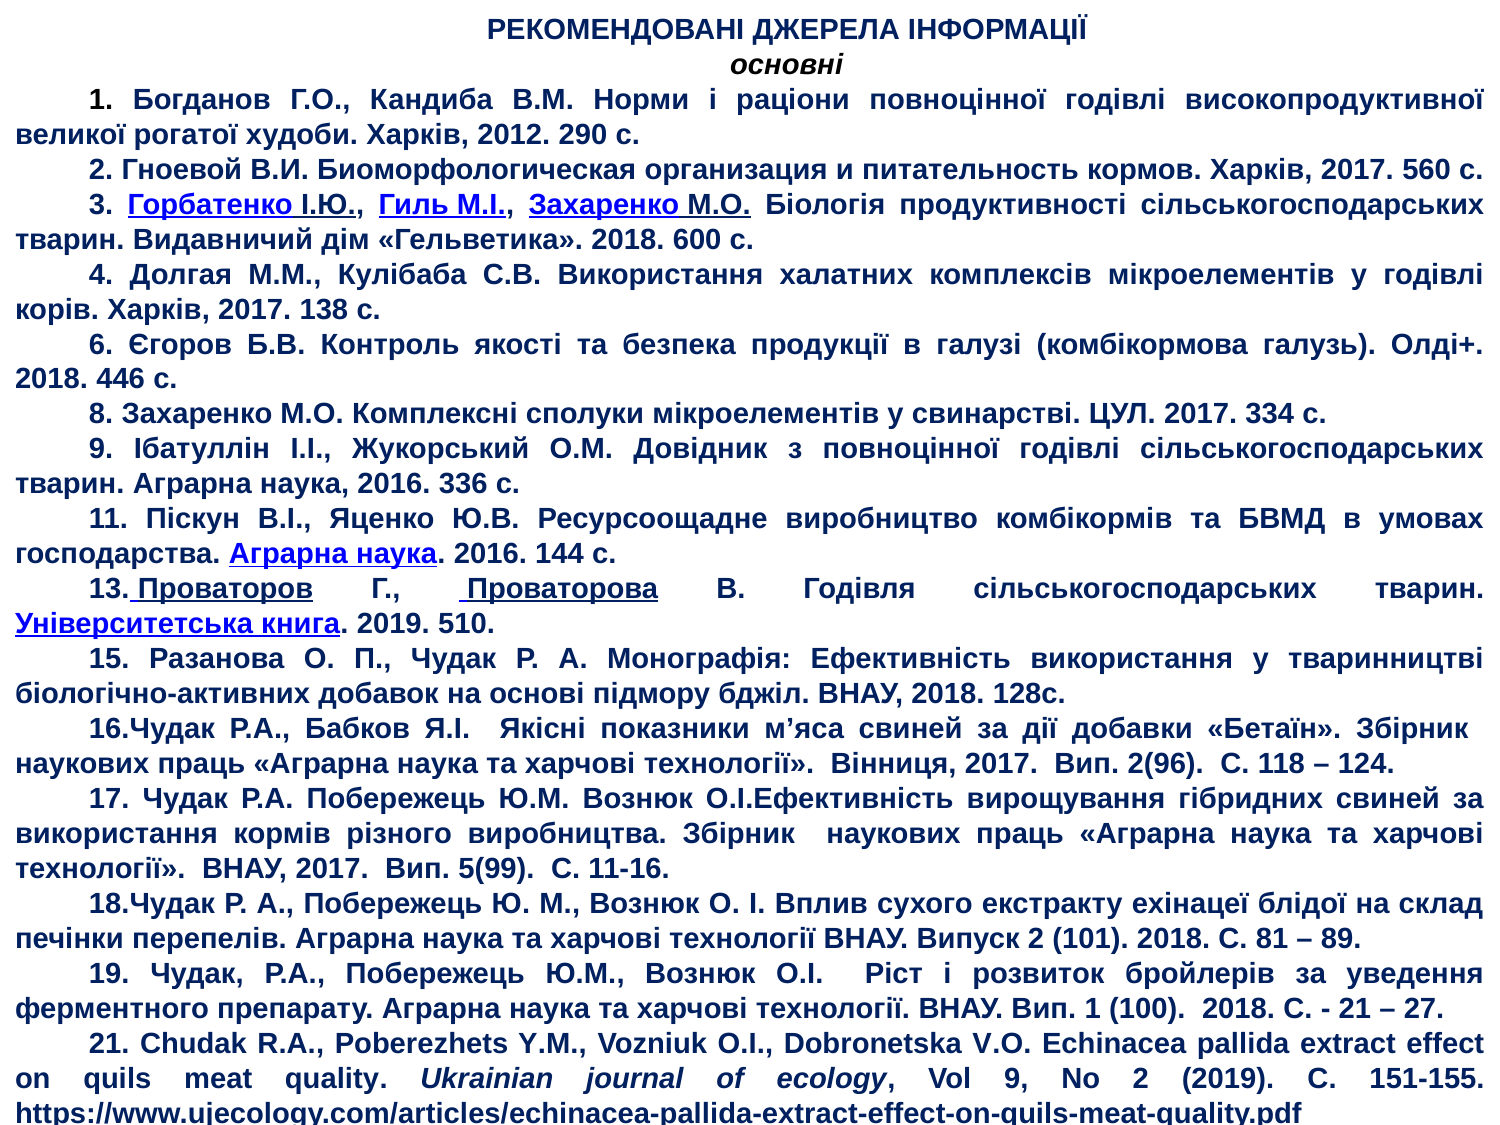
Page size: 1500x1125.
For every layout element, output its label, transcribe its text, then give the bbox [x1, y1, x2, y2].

text_box РЕКОМЕНДОВАНІ ДЖЕРЕЛА ІНФОРМАЦІЇ основні 1. Богданов Г.О., Кандиба В.М. Норми і раціони повноцінної годівлі високопродуктивної великої рогатої худоби. Харків, 2012. 290 с. 2. Гноевой В.И. Биоморфологическая организация и питательность кормов. Харків, 2017. 560 с. 3. Горбатенко І.Ю., Гиль М.І., Захаренко М.О. Біологія продуктивності сільськогосподарських тварин. Видавничий дім «Гельветика». 2018. 600 с. 4. Долгая М.М., Кулібаба С.В. Використання халатних комплексів мікроелементів у годівлі корів. Харків, 2017. 138 с. 6. Єгоров Б.В. Контроль якості та безпека продукції в галузі (комбікормова галузь). Олді+. 2018. 446 с. 8. Захаренко М.О. Комплексні сполуки мікроелементів у свинарстві. ЦУЛ. 2017. 334 с. 9. Ібатуллін І.І., Жукорський О.М. Довідник з повноцінної годівлі сільськогосподарських тварин. Аграрна наука, 2016. 336 с. 11. Піскун В.І., Яценко Ю.В. Ресурсоощадне виробництво комбікормів та БВМД в умовах господарства. Аграрна наука. 2016. 144 с. 13. Проваторов Г., Проваторова В. Годівля сільськогосподарських тварин. Університетська книга. 2019. 510. 15. Разанова О. П., Чудак Р. А. Монографія: Ефективність використання у тваринництві біологічно-активних добавок на основі підмору бджіл. ВНАУ, 2018. 128с. 16.Чудак Р.А., Бабков Я.І. Якісні показники м’яса свиней за дії добавки «Бетаїн». Збірник наукових праць «Аграрна наука та харчові технології». Вінниця, 2017. Вип. 2(96). С. 118 – 124. 17. Чудак Р.А. Побережець Ю.М. Вознюк О.І.Ефективність вирощування гібридних свиней за використання кормів різного виробництва. Збірник наукових праць «Аграрна наука та харчові технології». ВНАУ, 2017. Вип. 5(99). С. 11-16. 18.Чудак Р. А., Побережець Ю. М., Вознюк О. І. Вплив сухого екстракту ехінацеї блідої на склад печінки перепелів. Аграрна наука та харчові технології ВНАУ. Випуск 2 (101). 2018. С. 81 – 89. 19. Чудак, Р.А., Побережець Ю.М., Вознюк О.І. Ріст і розвиток бройлерів за уведення ферментного препарату. Аграрна наука та харчові технології. ВНАУ. Вип. 1 (100). 2018. С. - 21 – 27. 21. Chudak R.А., Poberezhets Y.M., Vozniuk О.І., Dobronetska V.O. Echinacea pallida extract effect on quils meat quality. Ukrainian journal of ecology, Vol 9, No 2 (2019). С. 151-155. https://www.ujecology.com/articles/echinacea-pallida-extract-effect-on-quils-meat-quality.pdf [0, 2, 1500, 1125]
